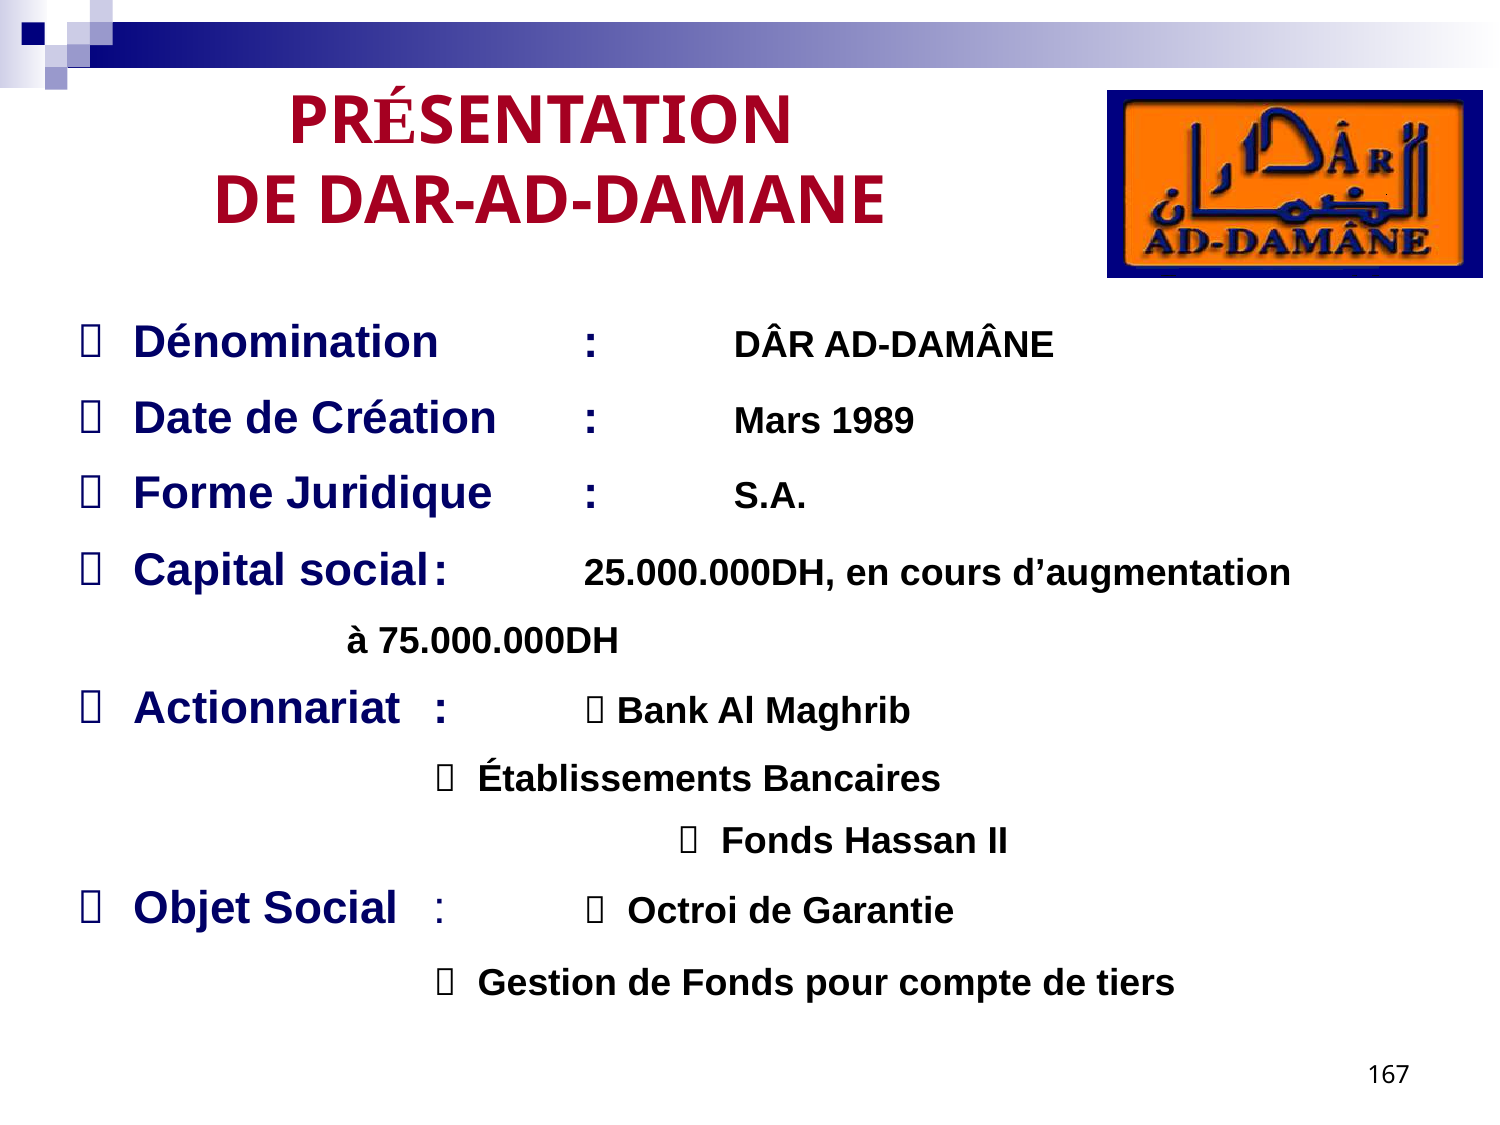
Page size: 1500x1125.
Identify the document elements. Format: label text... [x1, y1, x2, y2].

text_box PRÉSENTATION DE DAR-AD-DAMANE [0, 101, 1100, 212]
list  Dénomination : DÂR AD-DAMÂNE  Date de Création : Mars 1989  Forme Juridique : S.A.  Capital social : 25.000.000DH, en cours d’augmentation à 75.000.000DH  Actionnariat :  Bank Al Maghrib  Établissements Bancaires  Fonds Hassan II  Objet Social :  Octroi de Garantie  Gestion de Fonds pour compte de tiers [62, 314, 1463, 1077]
slide_number 167 [1074, 1077, 1425, 1100]
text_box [1106, 89, 1483, 278]
